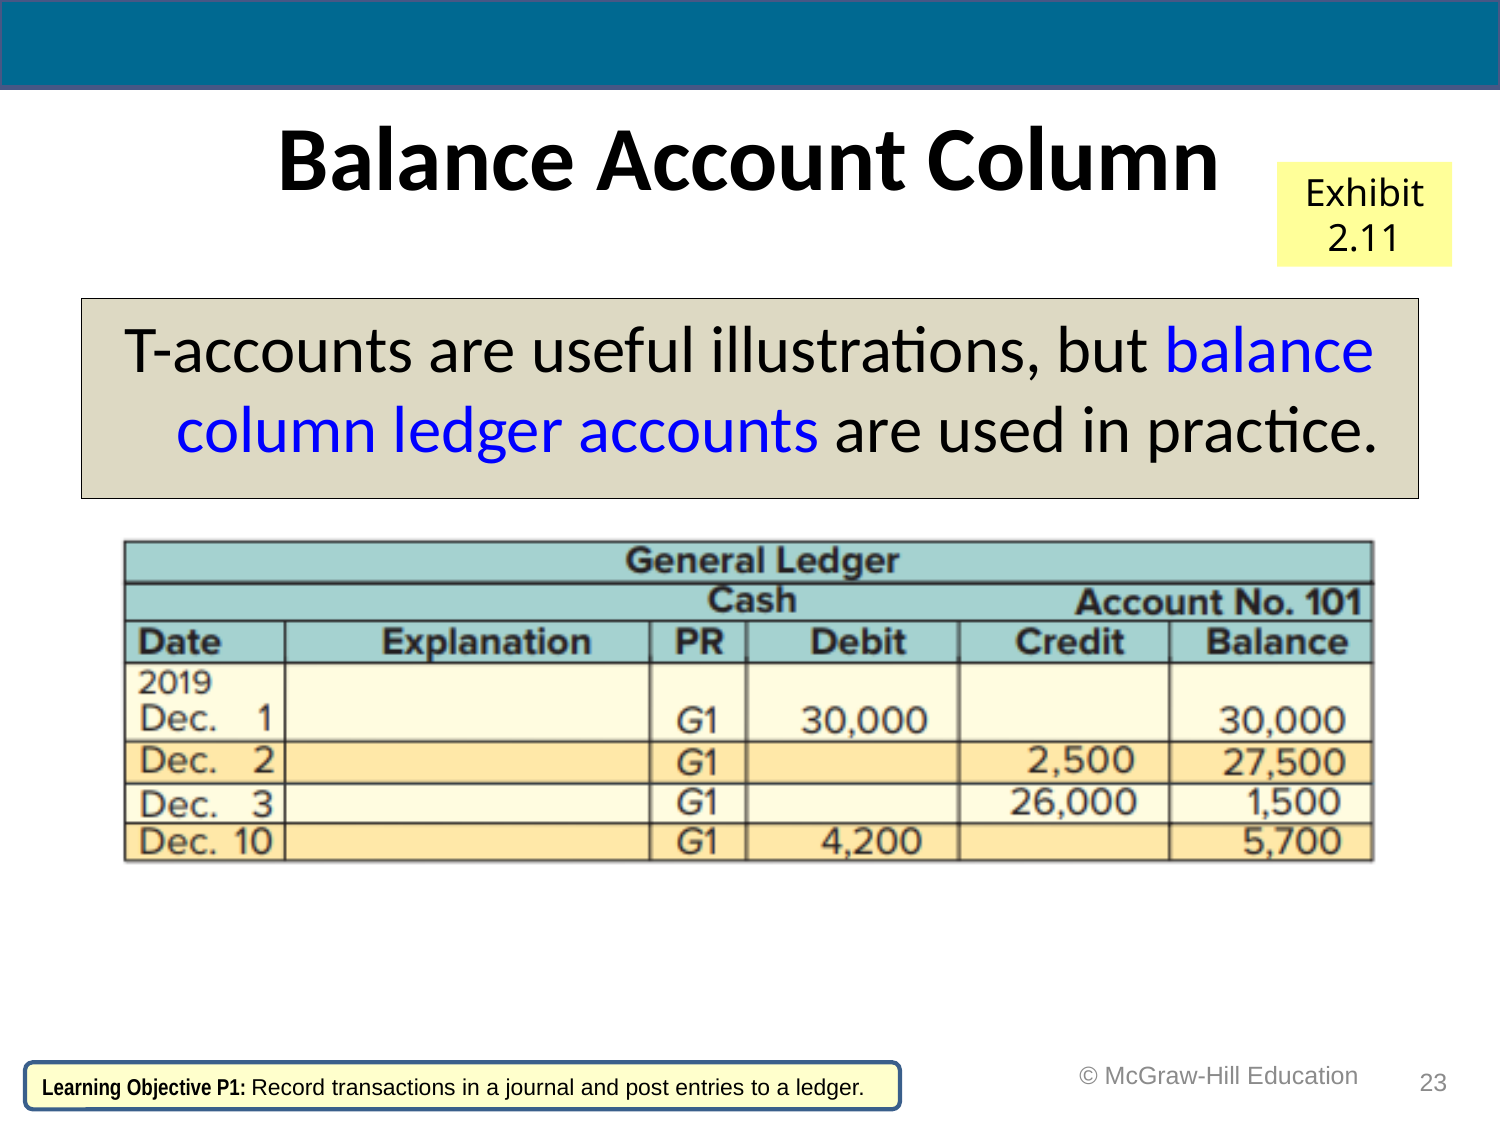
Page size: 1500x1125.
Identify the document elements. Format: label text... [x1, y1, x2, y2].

list T-accounts are useful illustrations, but balance column ledger accounts are used in practice. [81, 298, 1419, 499]
text_box [0, 0, 1500, 88]
text_box © McGraw-Hill Education [1057, 1052, 1413, 1090]
text_box Exhibit 2.11 [1277, 161, 1453, 267]
slide_number 23 [1112, 1051, 1463, 1111]
title Balance Account Column [75, 88, 1425, 263]
picture [117, 534, 1383, 872]
text_box Learning Objective P1: Record transactions in a journal and post entries to a ledger. [24, 1062, 901, 1110]
